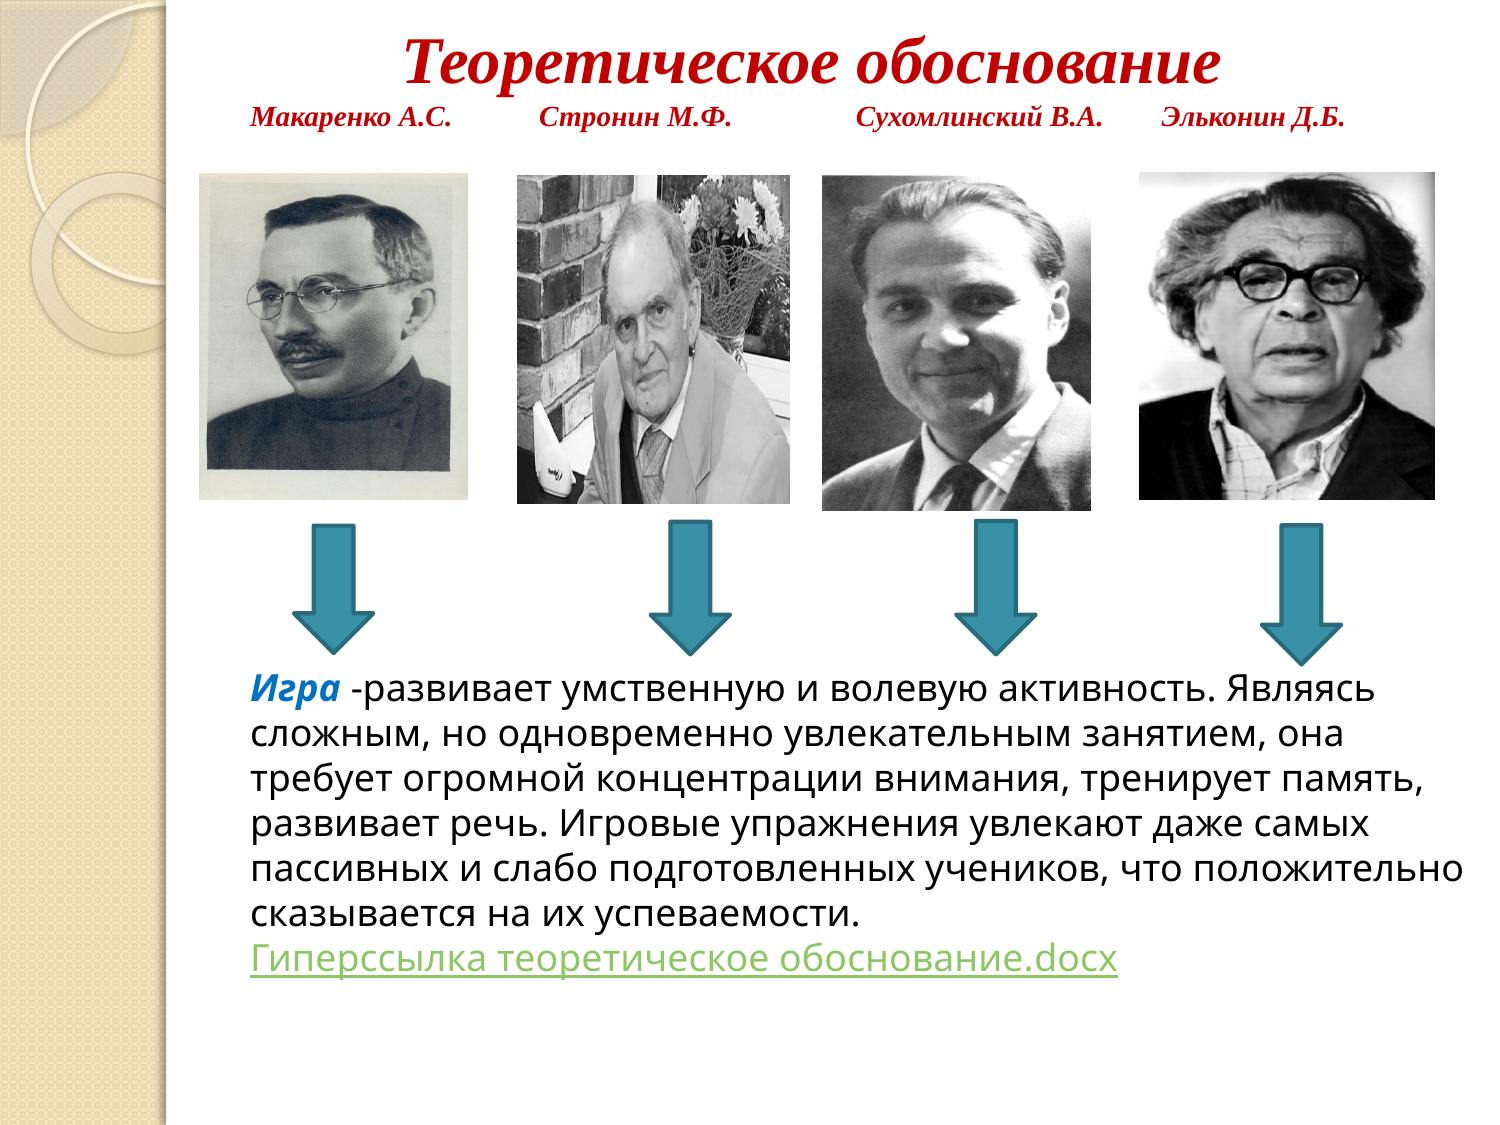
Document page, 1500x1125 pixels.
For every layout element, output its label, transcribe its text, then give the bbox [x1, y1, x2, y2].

text_box [291, 523, 376, 656]
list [199, 173, 468, 501]
text_box Игра -развивает умственную и волевую активность. Являясь сложным, но одновременно увлекательным занятием, она требует огромной концентрации внимания, тренирует память, развивает речь. Игровые упражнения увлекают даже самых пассивных и слабо подготовленных учеников, что положительно сказывается на их успеваемости. Гиперссылка теоретическое обоснование.docx [235, 656, 1495, 993]
picture [1139, 172, 1435, 501]
picture [516, 174, 790, 505]
text_box [1259, 523, 1344, 667]
title Теоретическое обоснование Макаренко А.С. Стронин М.Ф. Сухомлинский В.А. Эльконин Д.Б. [235, 0, 1466, 149]
text_box [648, 519, 733, 657]
picture [821, 174, 1091, 511]
text_box [954, 523, 1038, 657]
